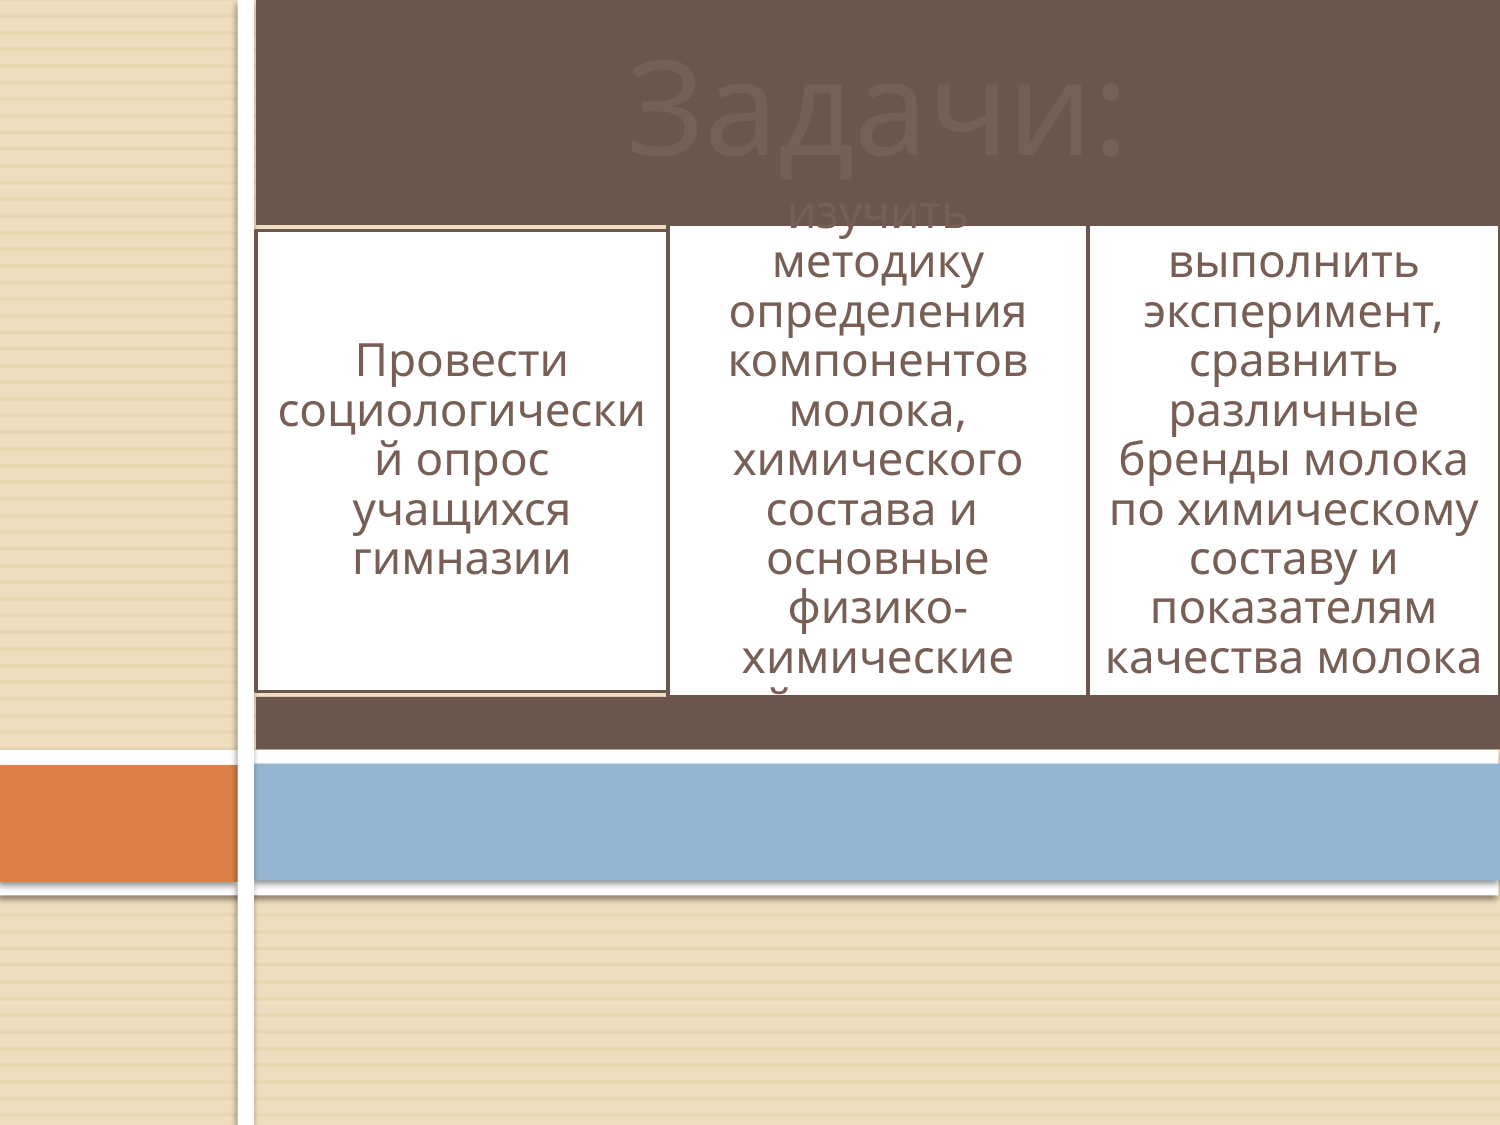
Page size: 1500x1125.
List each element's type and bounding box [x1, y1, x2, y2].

picture [255, 0, 1500, 750]
